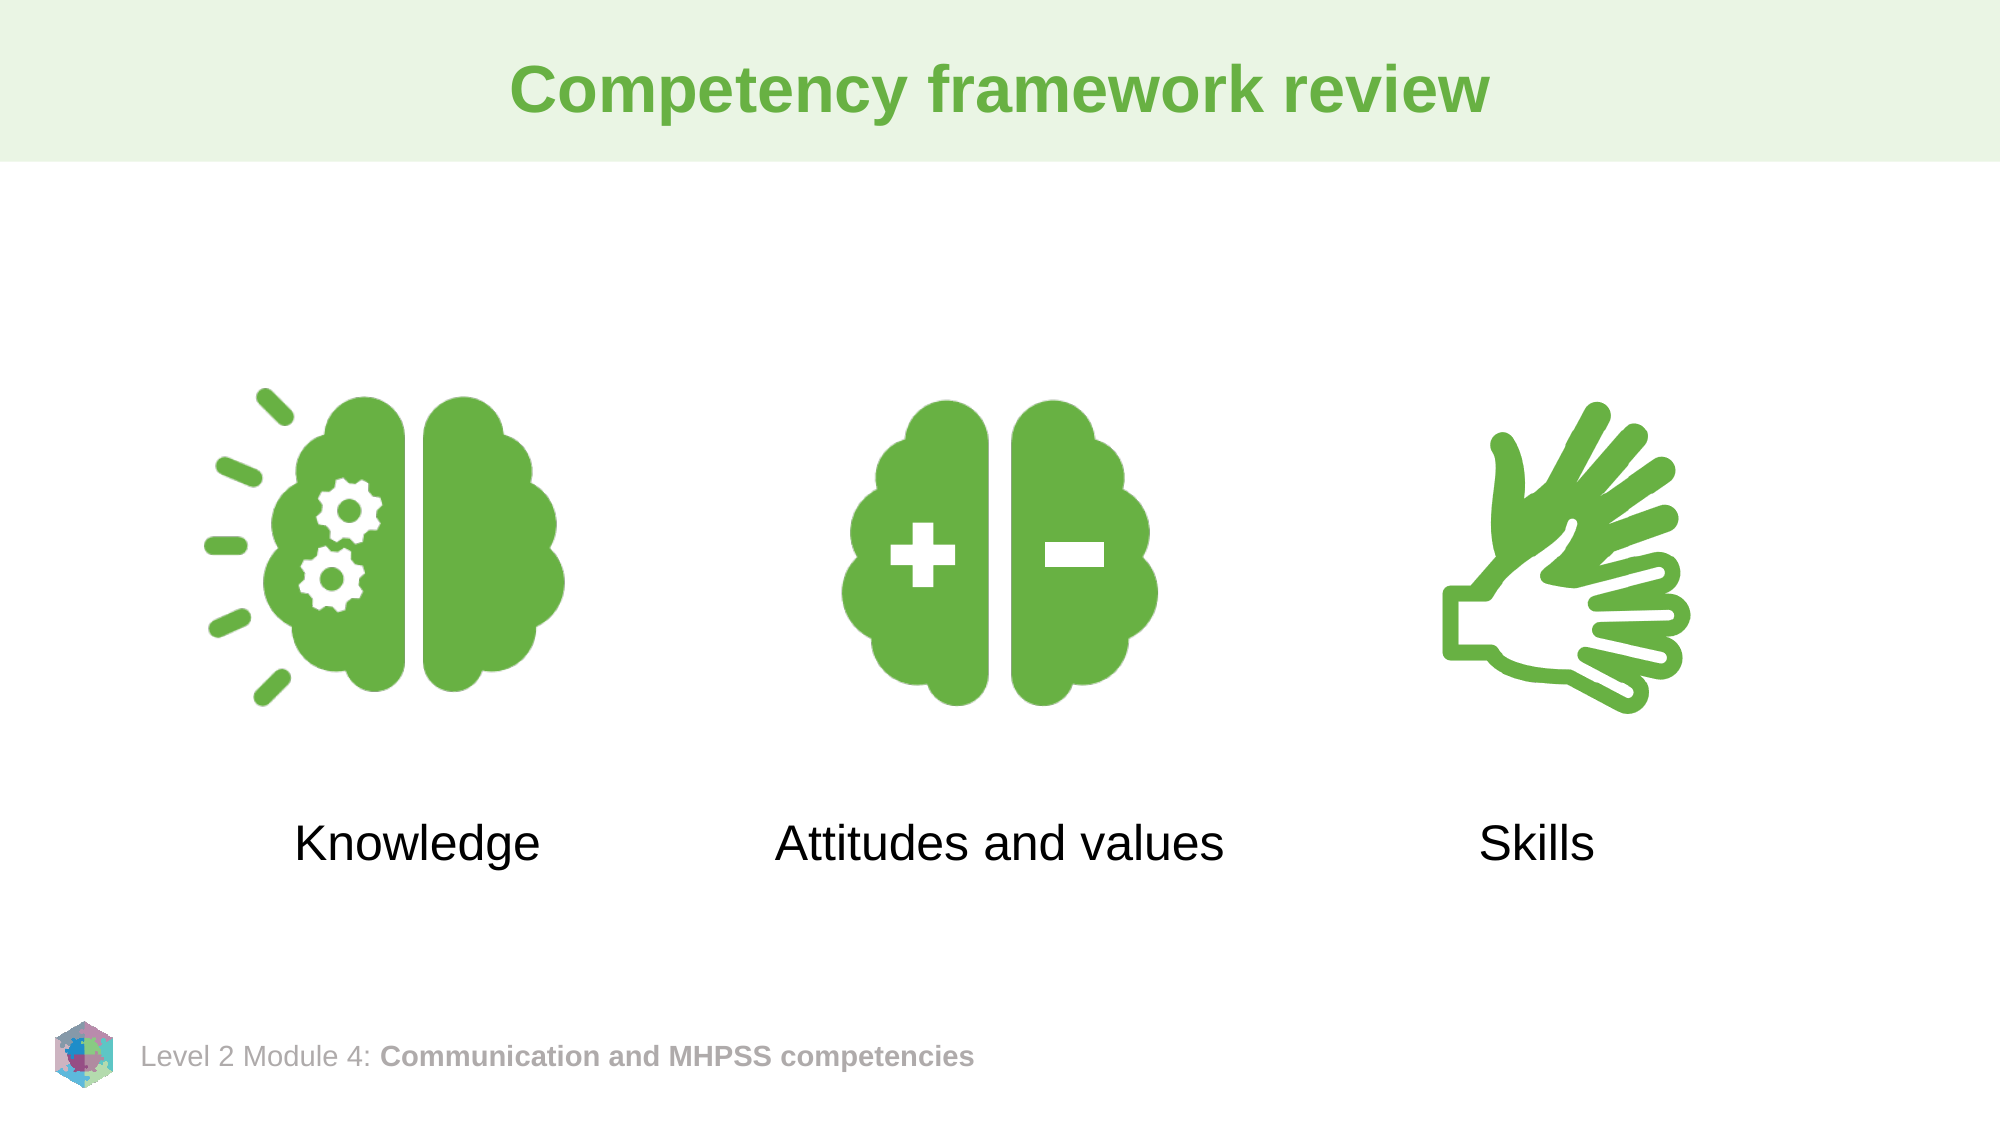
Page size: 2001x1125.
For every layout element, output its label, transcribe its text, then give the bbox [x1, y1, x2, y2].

text_box Skills [1413, 802, 1660, 878]
text_box Attitudes and values [760, 802, 1240, 878]
picture [1377, 368, 1755, 746]
text_box Knowledge [279, 802, 556, 878]
title Competency framework review [137, 19, 1863, 163]
picture [55, 1021, 113, 1088]
picture [195, 329, 633, 767]
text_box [771, 330, 1229, 784]
